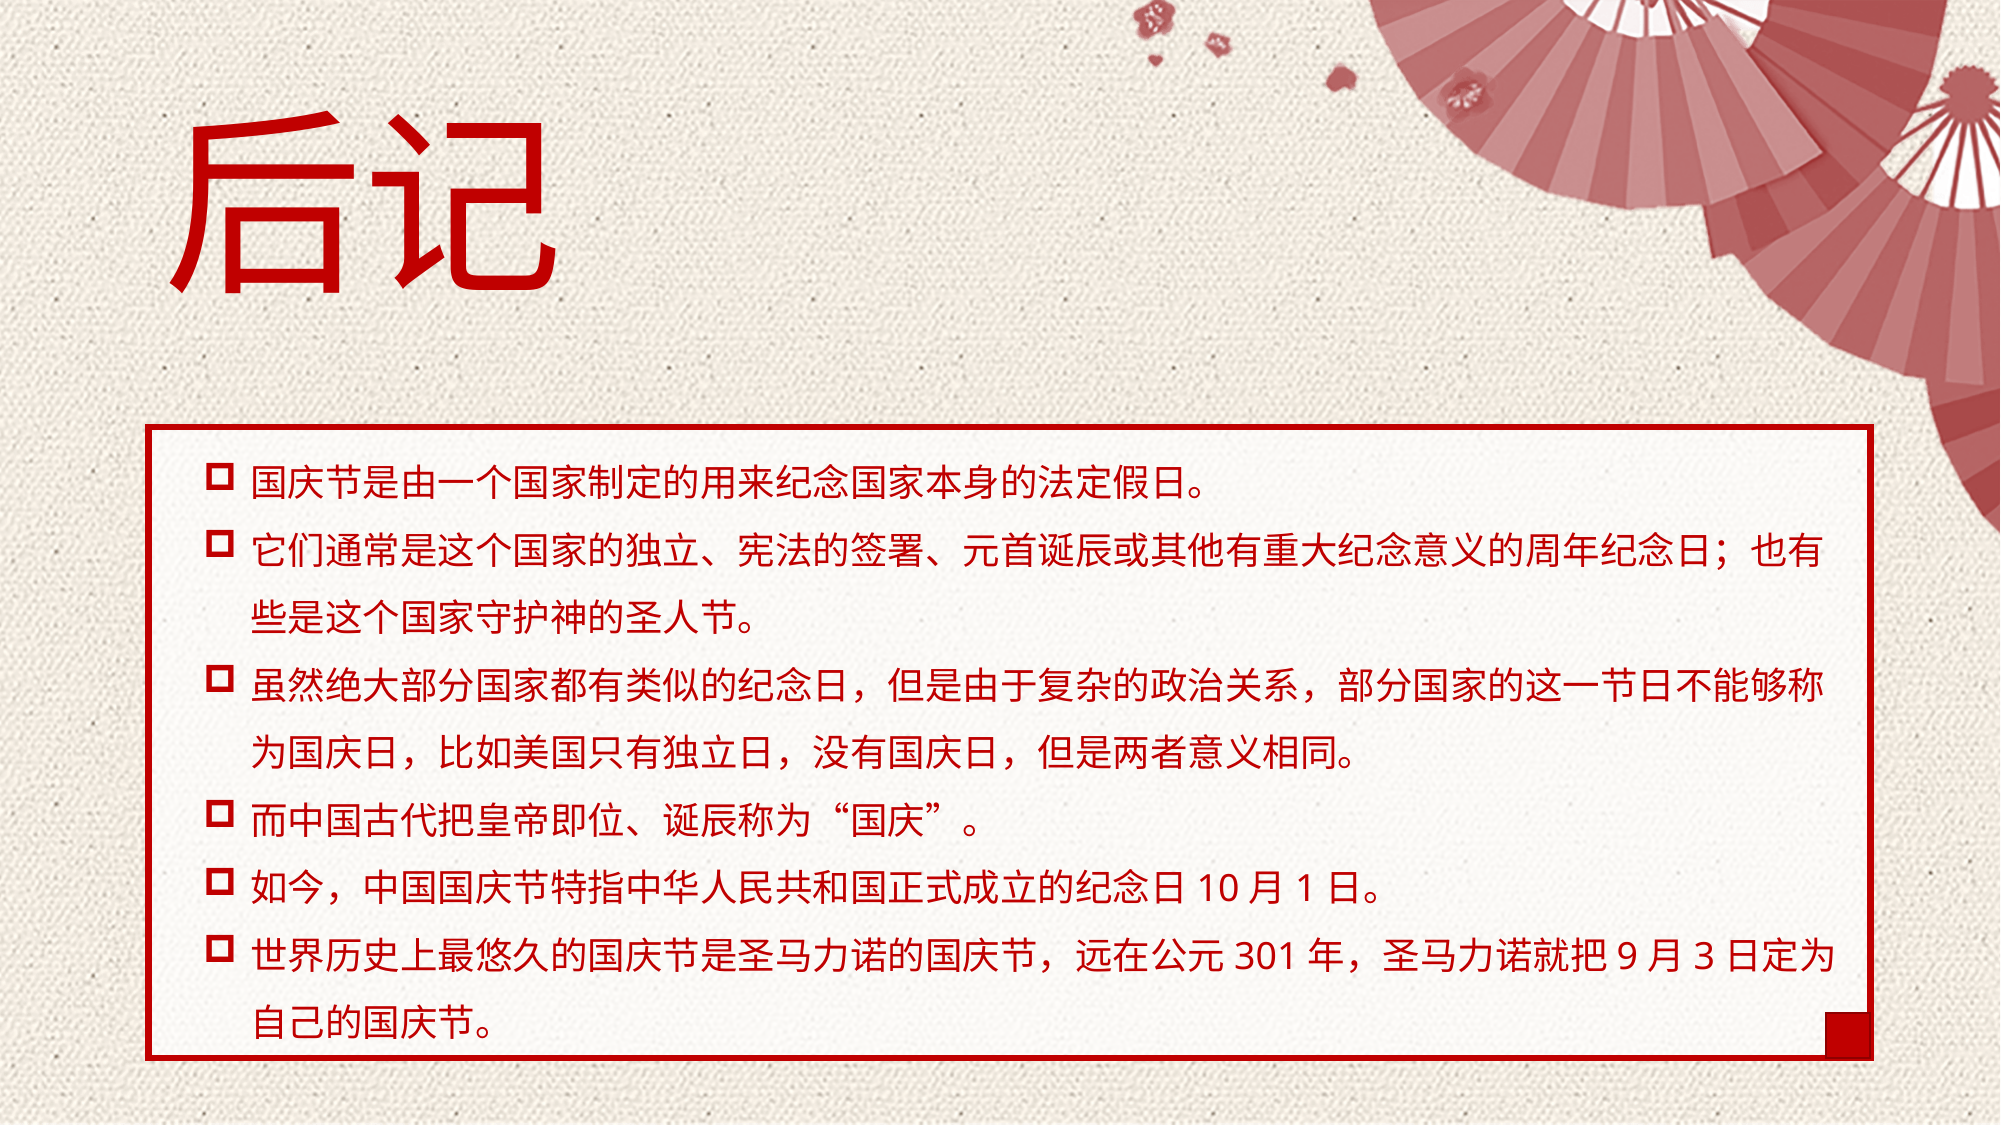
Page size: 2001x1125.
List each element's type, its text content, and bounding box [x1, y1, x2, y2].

text_box [1866, 669, 1872, 1059]
text_box 后记 [148, 70, 620, 326]
text_box [147, 426, 1825, 1059]
picture [0, 0, 2001, 1125]
text_box [1825, 1012, 1871, 1059]
text_box 国庆节是由一个国家制定的用来纪念国家本身的法定假日。 它们通常是这个国家的独立、宪法的签署、元首诞辰或其他有重大纪念意义的周年纪念日；也有些是这个国家守护神的圣人节。 虽然绝大部分国家都有类似的纪念日，但是由于复杂的政治关系，部分国家的这一节日不能够称为国庆日，比如美国只有独立日，没有国庆日，但是两者意义相同。 而中国古代把皇帝即位、诞辰称为“国庆”。 如今，中国国庆节特指中华人民共和国正式成立的纪念日10月1日。 世界历史上最悠久的国庆节是圣马力诺的国庆节，远在公元301年，圣马力诺就把9月3日定为自己的国庆节。 [188, 429, 1866, 1052]
